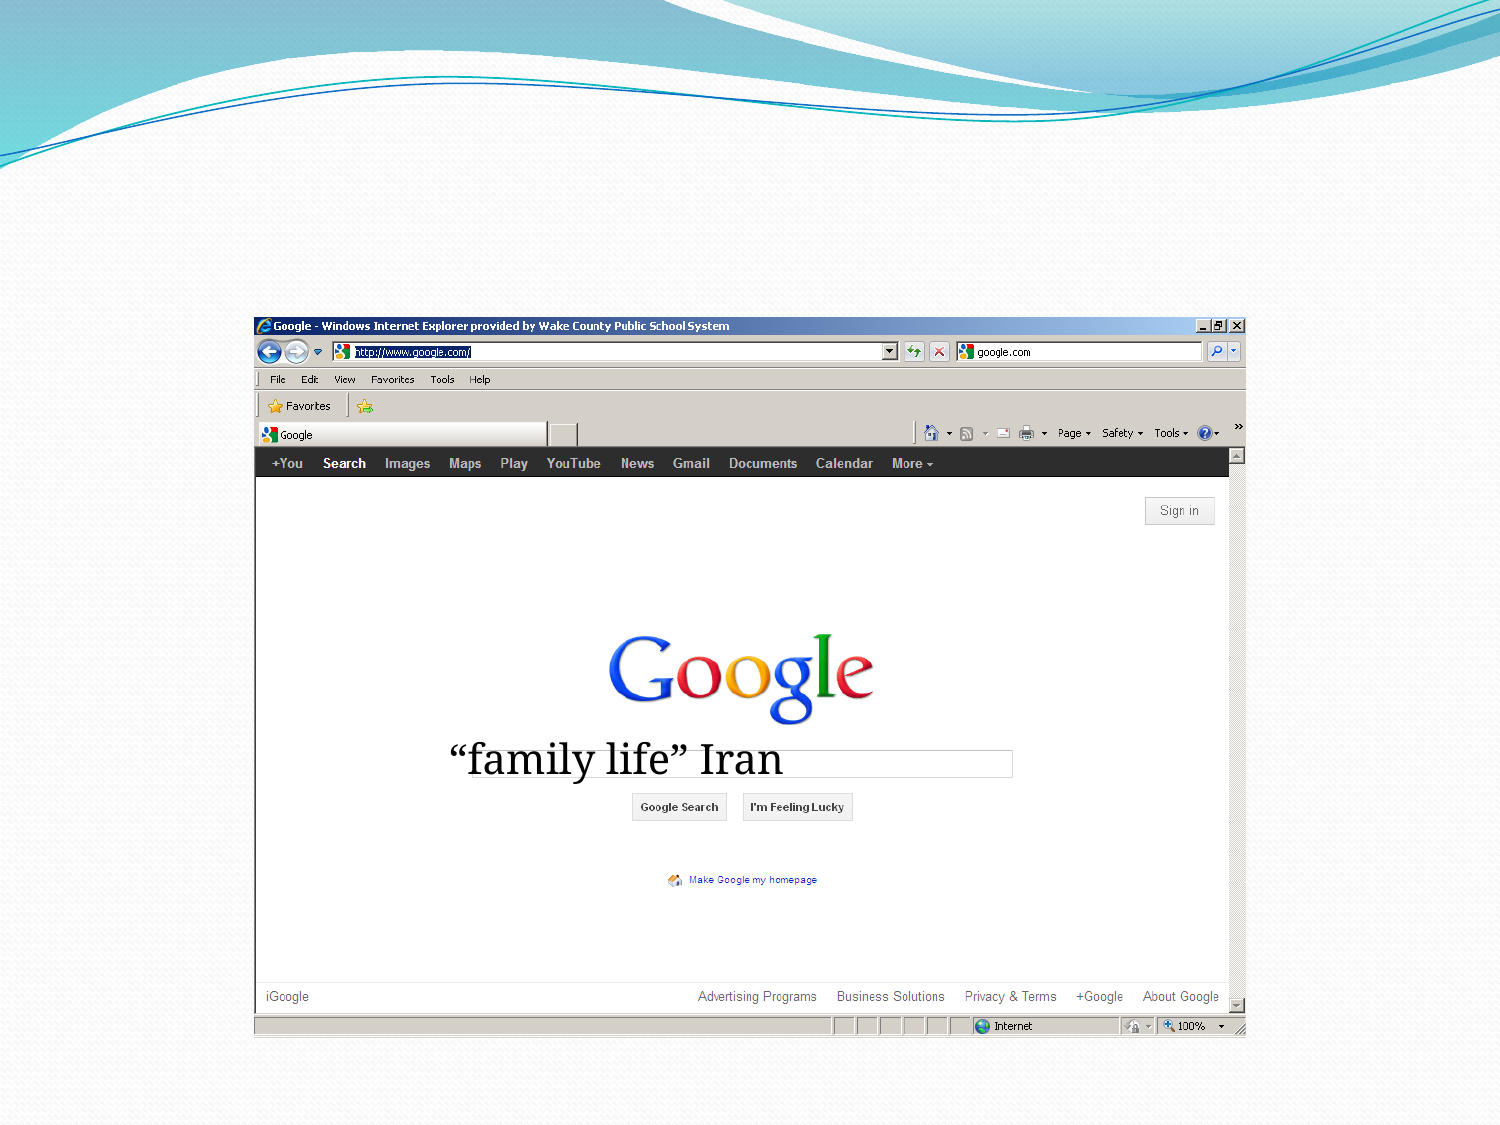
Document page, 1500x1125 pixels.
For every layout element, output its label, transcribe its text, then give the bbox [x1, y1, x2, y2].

title 5. Use quotations to phrase search- to search for words together. ! [0, 87, 1500, 425]
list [254, 317, 1246, 1038]
